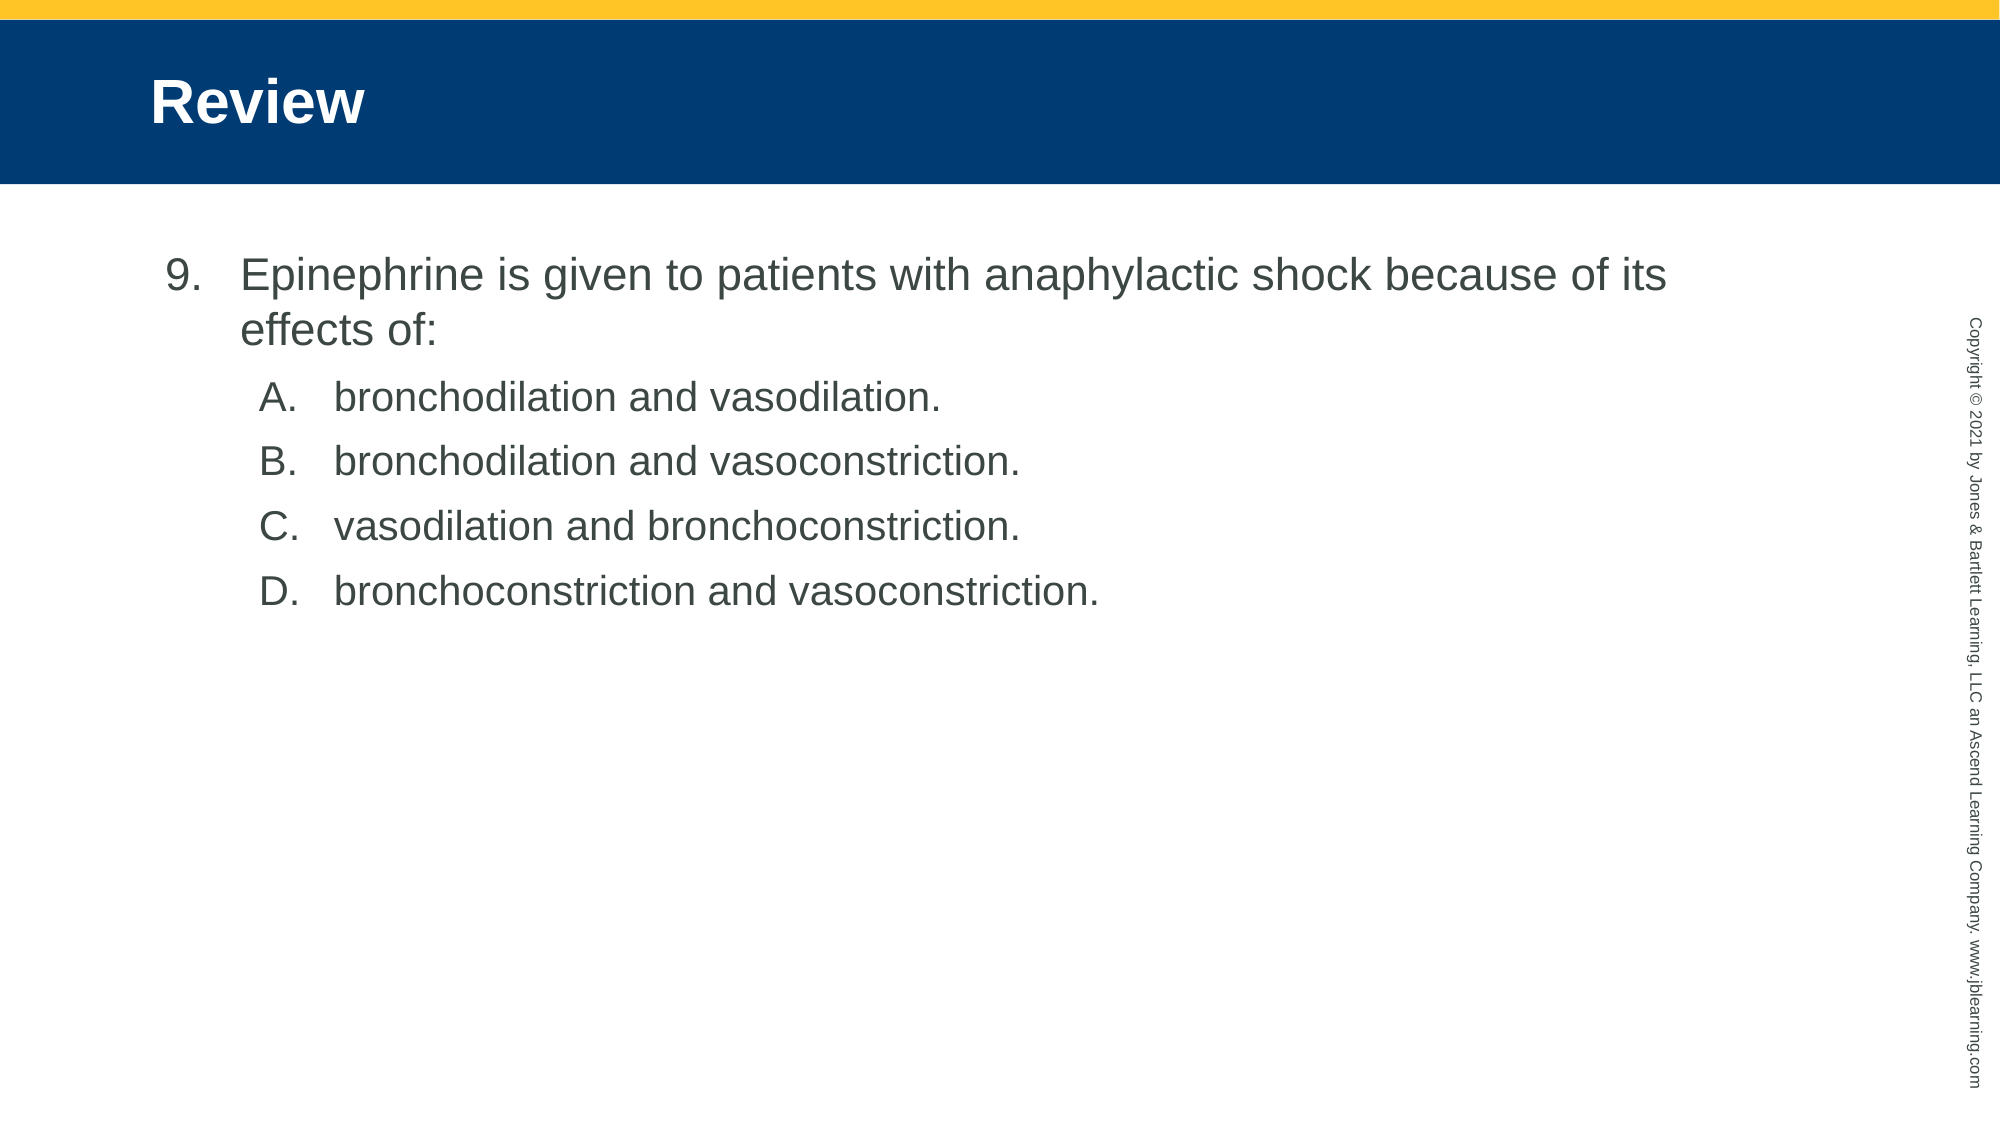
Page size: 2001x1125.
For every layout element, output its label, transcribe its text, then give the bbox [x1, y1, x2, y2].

list Epinephrine is given to patients with anaphylactic shock because of its effects of: bronchodilation and vasodilation. bronchodilation and vasoconstriction. vasodilation and bronchoconstriction. bronchoconstriction and vasoconstriction. [150, 237, 1803, 1025]
title Review [0, 19, 2000, 185]
